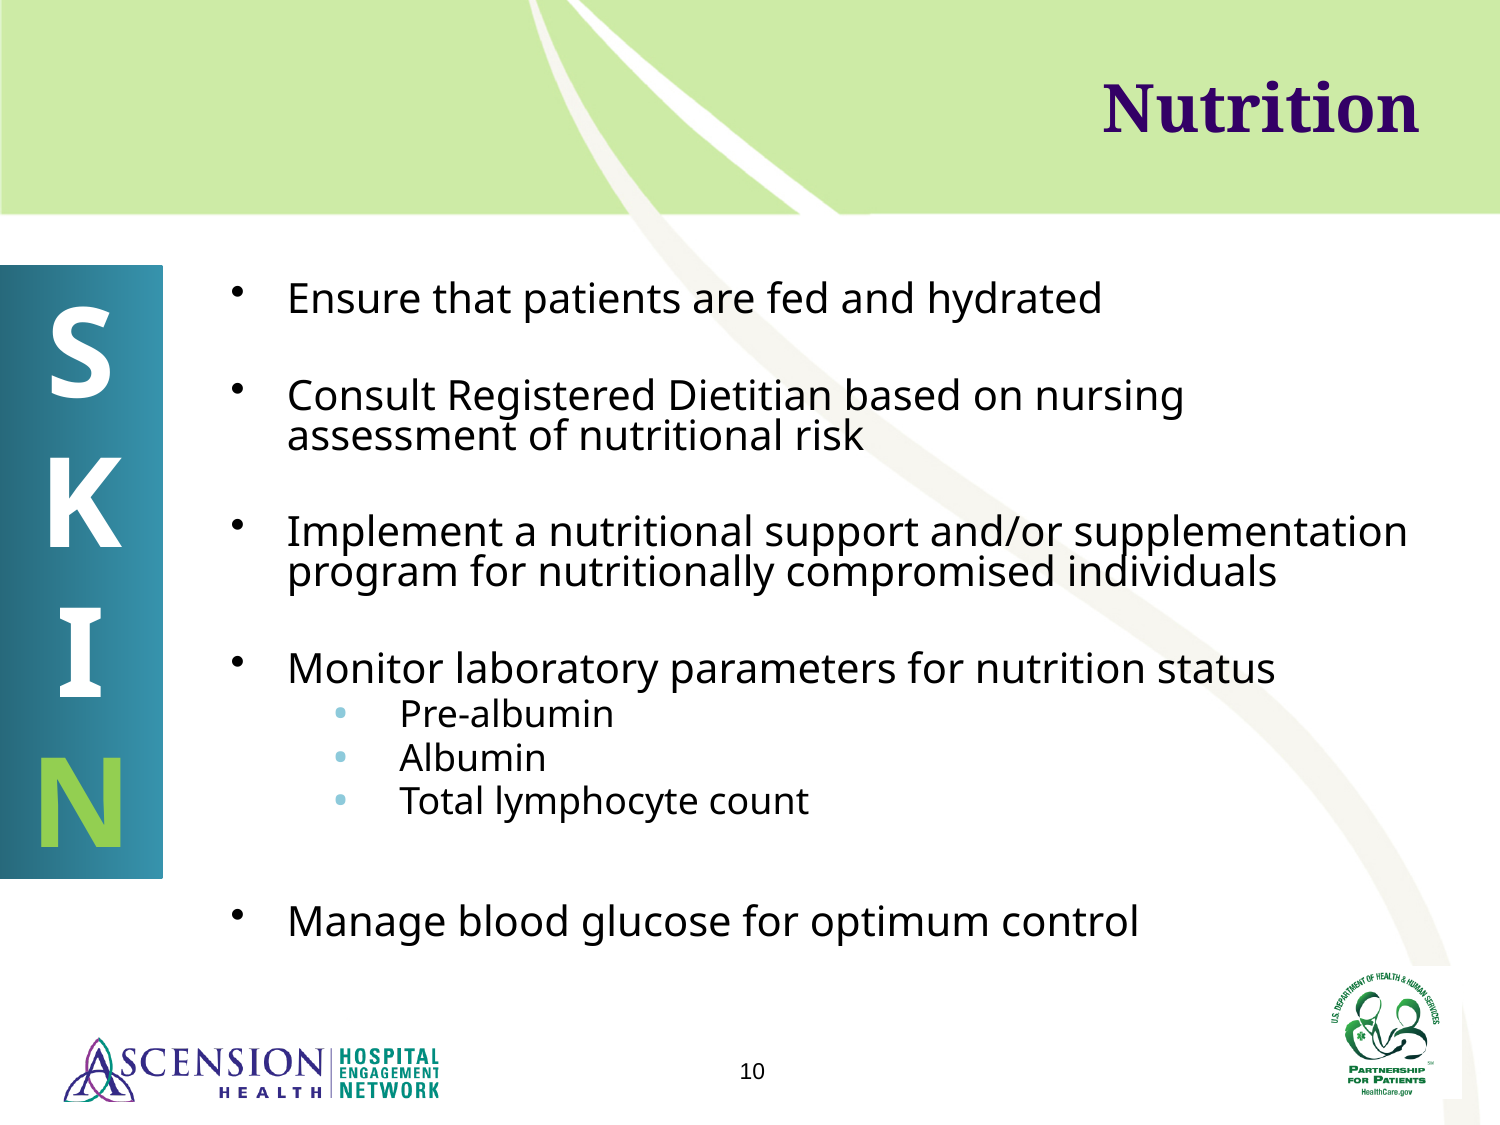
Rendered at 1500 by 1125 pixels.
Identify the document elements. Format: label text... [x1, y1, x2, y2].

text_box S K I N [0, 265, 163, 879]
picture [0, 0, 1500, 1125]
list Ensure that patients are fed and hydrated Consult Registered Dietitian based on nursing assessment of nutritional risk Implement a nutritional support and/or supplementation program for nutritionally compromised individuals Monitor laboratory parameters for nutrition status Pre-albumin Albumin Total lymphocyte count Manage blood glucose for optimum control [215, 273, 1434, 962]
title Nutrition [49, 39, 1437, 173]
slide_number 10 [577, 1049, 928, 1105]
